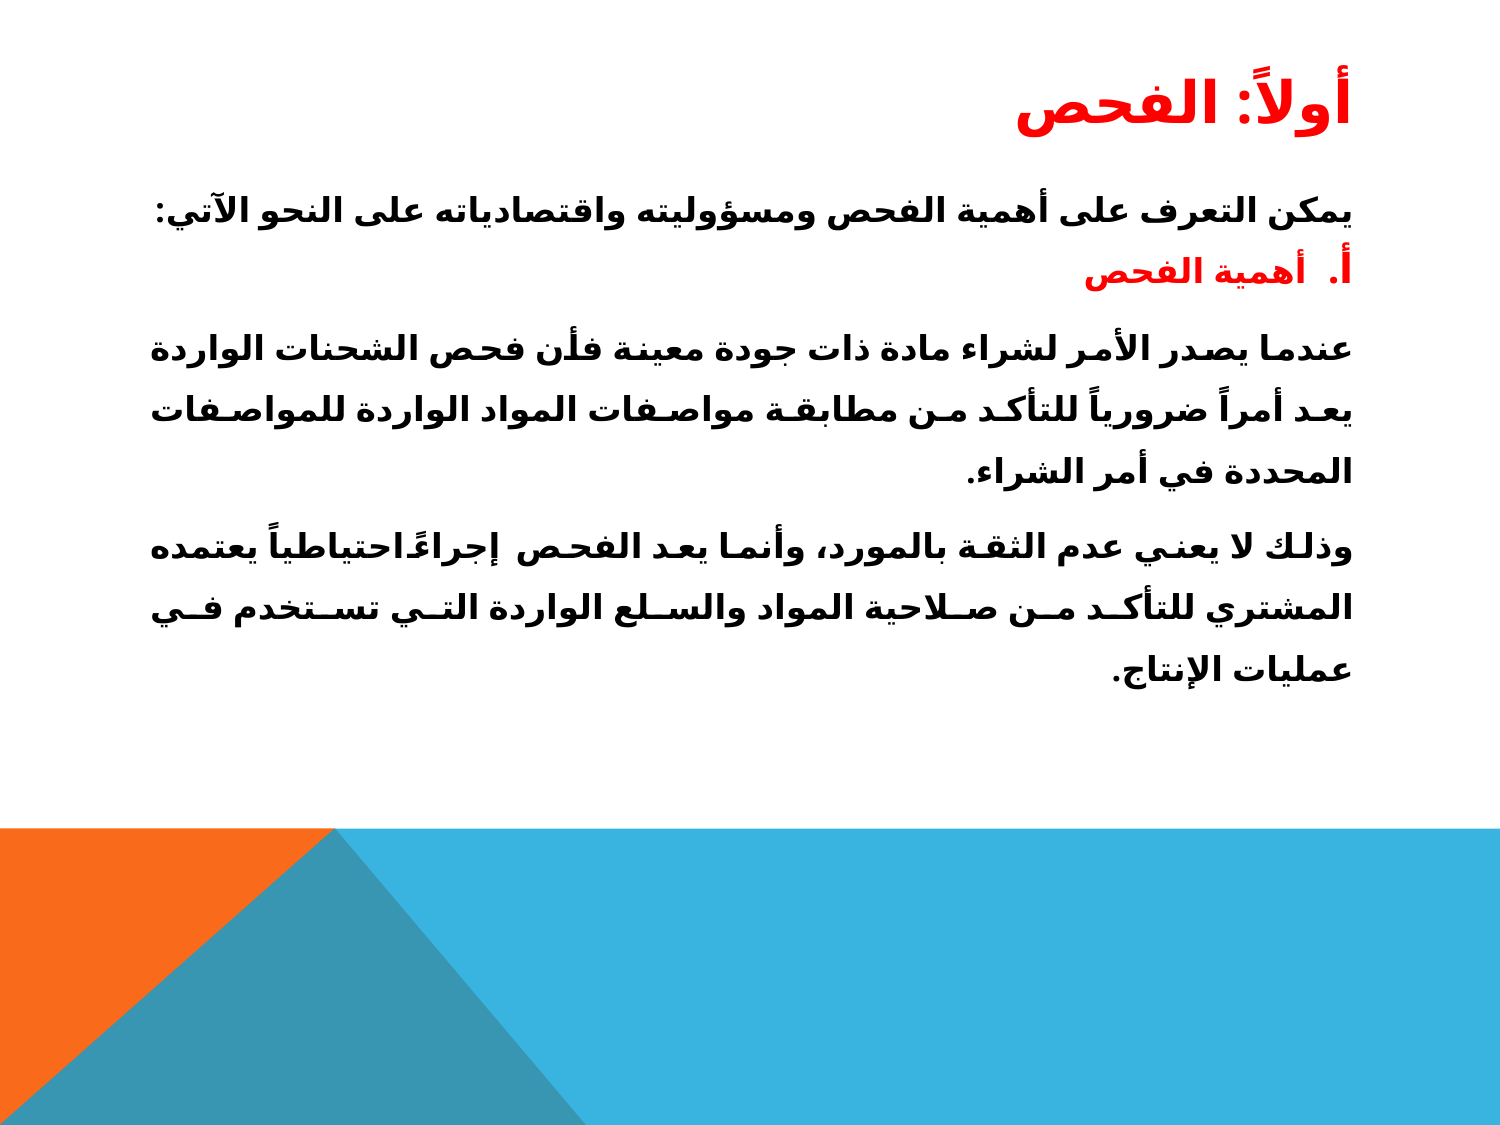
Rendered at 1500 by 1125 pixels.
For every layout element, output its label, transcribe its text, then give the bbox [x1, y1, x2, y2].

list يمكن التعرف على أهمية الفحص ومسؤوليته واقتصادياته على النحو الآتي: أ. أهمية الفحص عندما يصدر الأمر لشراء مادة ذات جودة معينة فأن فحص الشحنات الواردة يعد أمراً ضرورياً للتأكد من مطابقة مواصفات المواد الواردة للمواصفات المحددة في أمر الشراء. وذلك لا يعني عدم الثقة بالمورد، وأنما يعد الفحص إجراءً احتياطياً يعتمده المشتري للتأكد من صلاحية المواد والسلع الواردة التي تستخدم في عمليات الإنتاج. [135, 180, 1369, 768]
title أولاً: الفحص [135, 60, 1369, 150]
